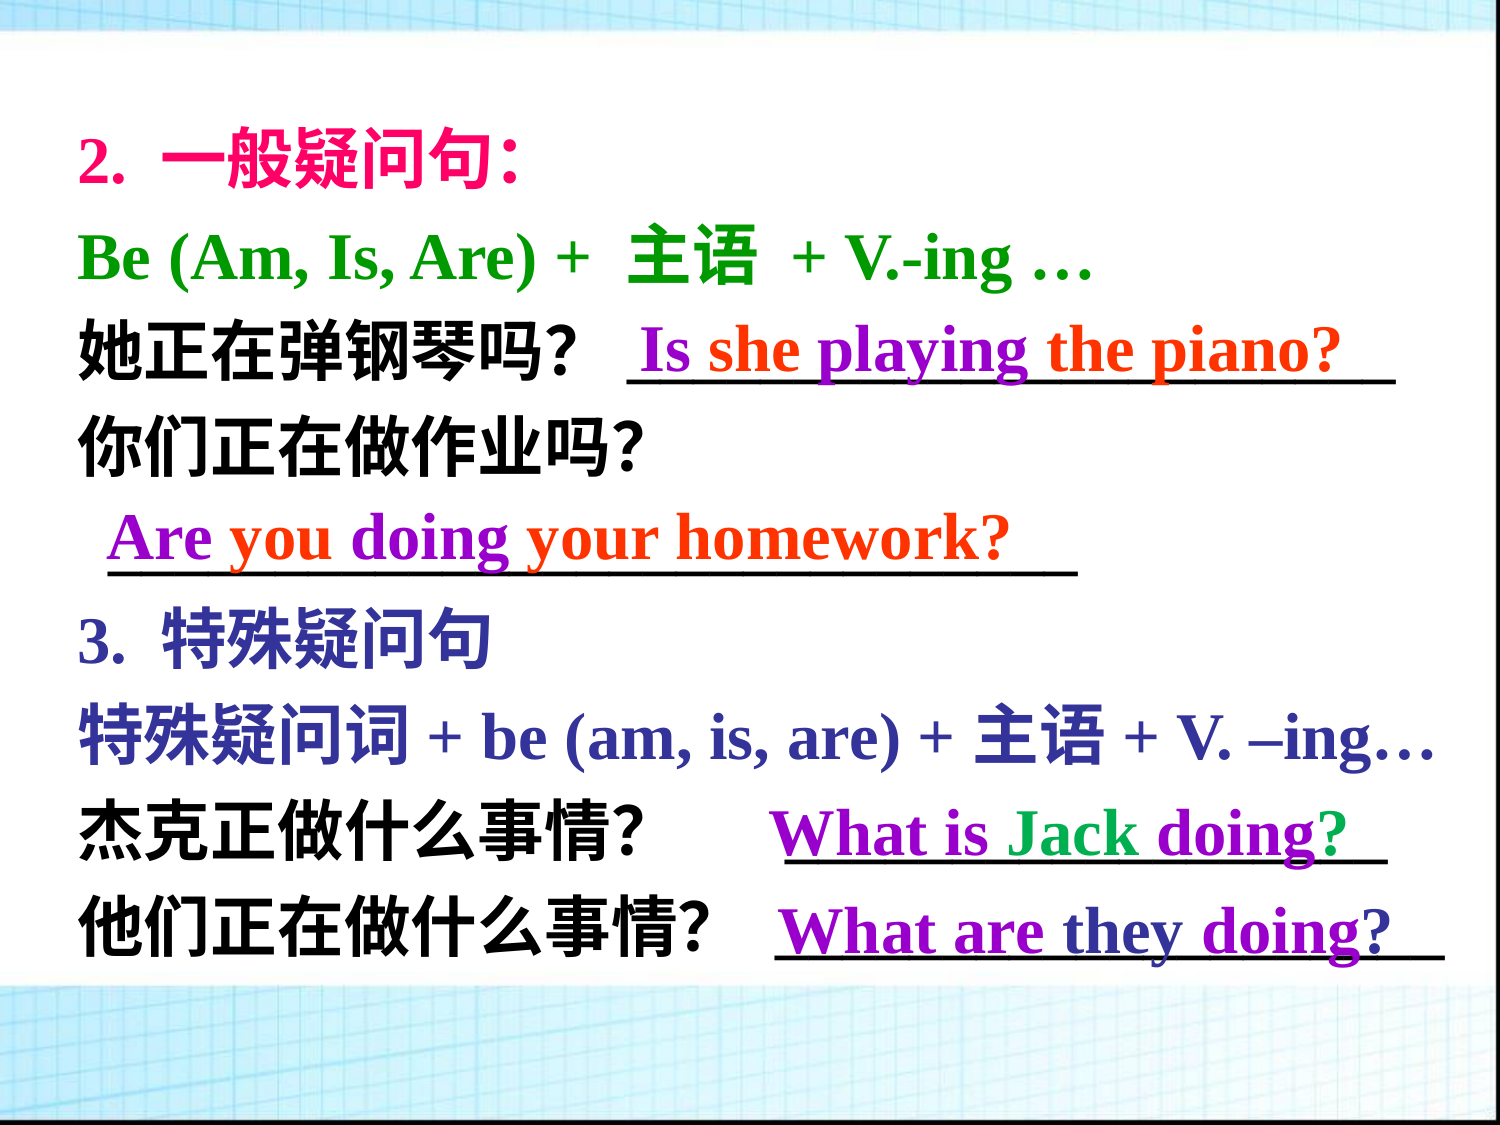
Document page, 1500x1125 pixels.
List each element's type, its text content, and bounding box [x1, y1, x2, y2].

picture [0, 0, 1500, 1125]
text_box What is Jack doing? [736, 765, 1365, 877]
text_box 2. 一般疑问句： Be (Am, Is, Are) + 主语 + V.-ing … 她正在弹钢琴吗？_______________________ 你们正在做作业吗？ _____________________________ 3. 特殊疑问句 特殊疑问词+ be (am, is, are) +主语+ V. –ing… 杰克正做什么事情？ __________________ 他们正在做什么事情？ ____________________ [62, 93, 1463, 972]
text_box Is she playing the piano? [624, 281, 1463, 393]
text_box What are they doing? [762, 863, 1413, 975]
text_box Are you doing your homework? [75, 469, 1100, 581]
